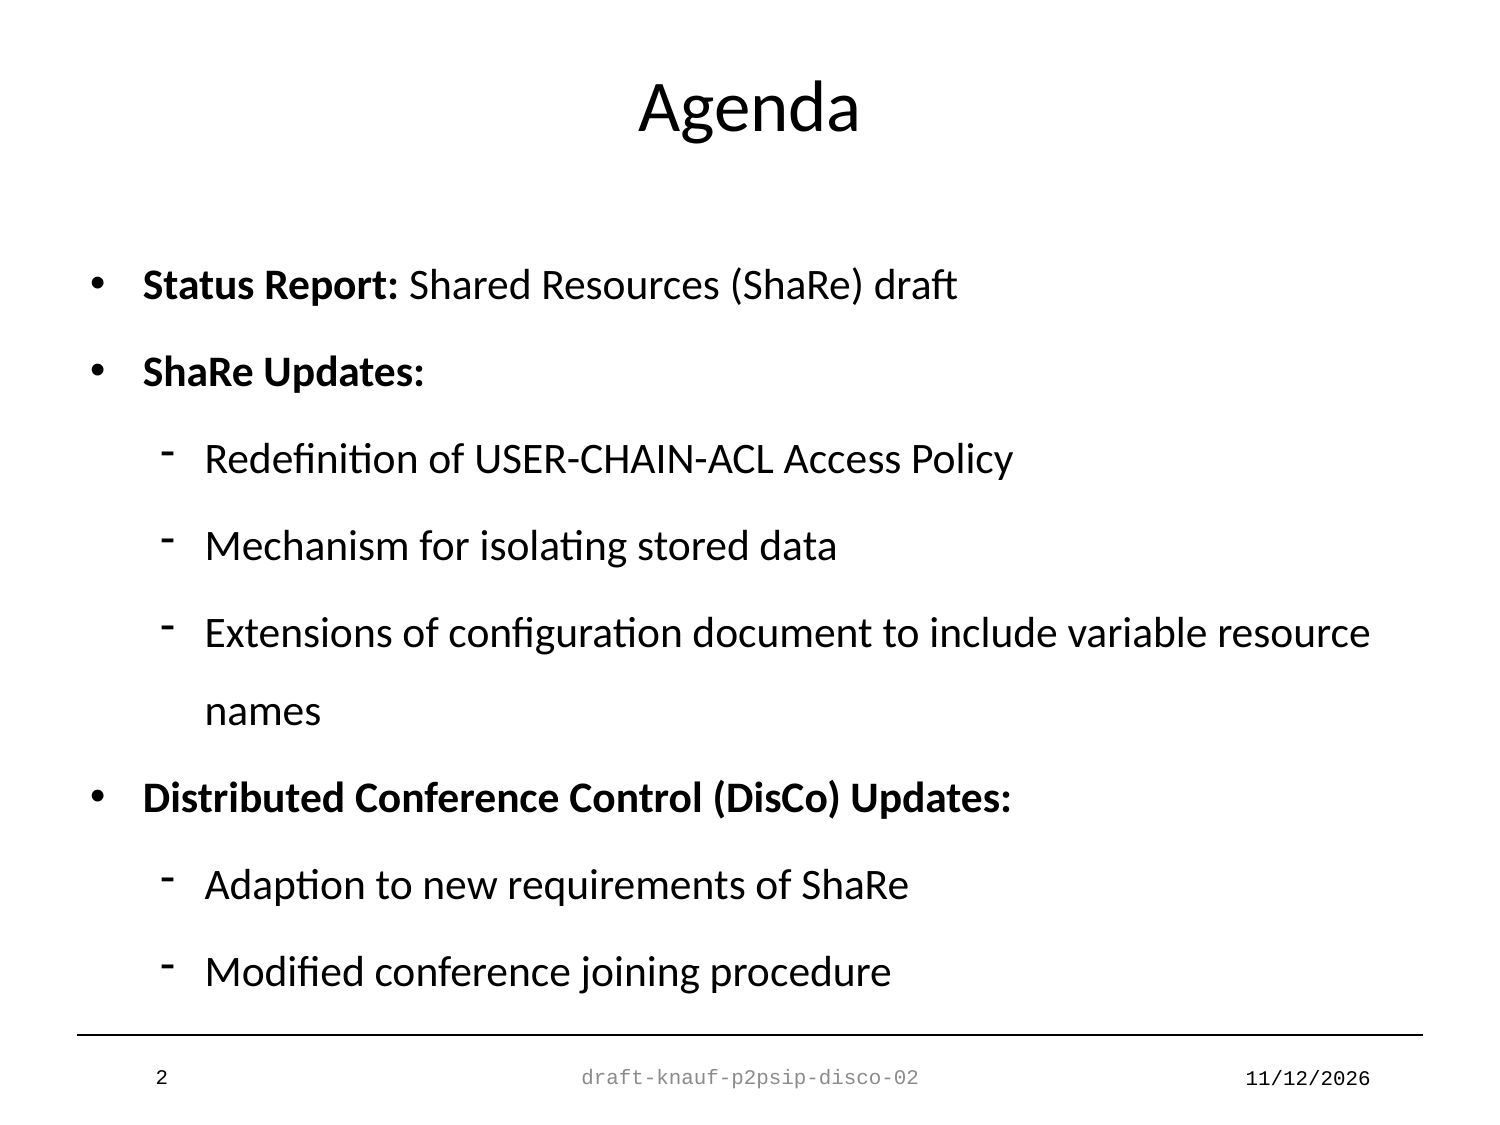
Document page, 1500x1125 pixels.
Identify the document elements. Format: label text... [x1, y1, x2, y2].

title Agenda [150, 8, 1350, 197]
footer draft-knauf-p2psip-disco-02 [401, 1046, 1099, 1106]
list Status Report: Shared Resources (ShaRe) draft ShaRe Updates: Redefinition of USER-CHAIN-ACL Access Policy Mechanism for isolating stored data Extensions of configuration document to include variable resource names Distributed Conference Control (DisCo) Updates: Adaption to new requirements of ShaRe Modified conference joining procedure [74, 219, 1426, 1006]
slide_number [1181, 1046, 1436, 1107]
slide_number 2 [65, 1046, 184, 1106]
